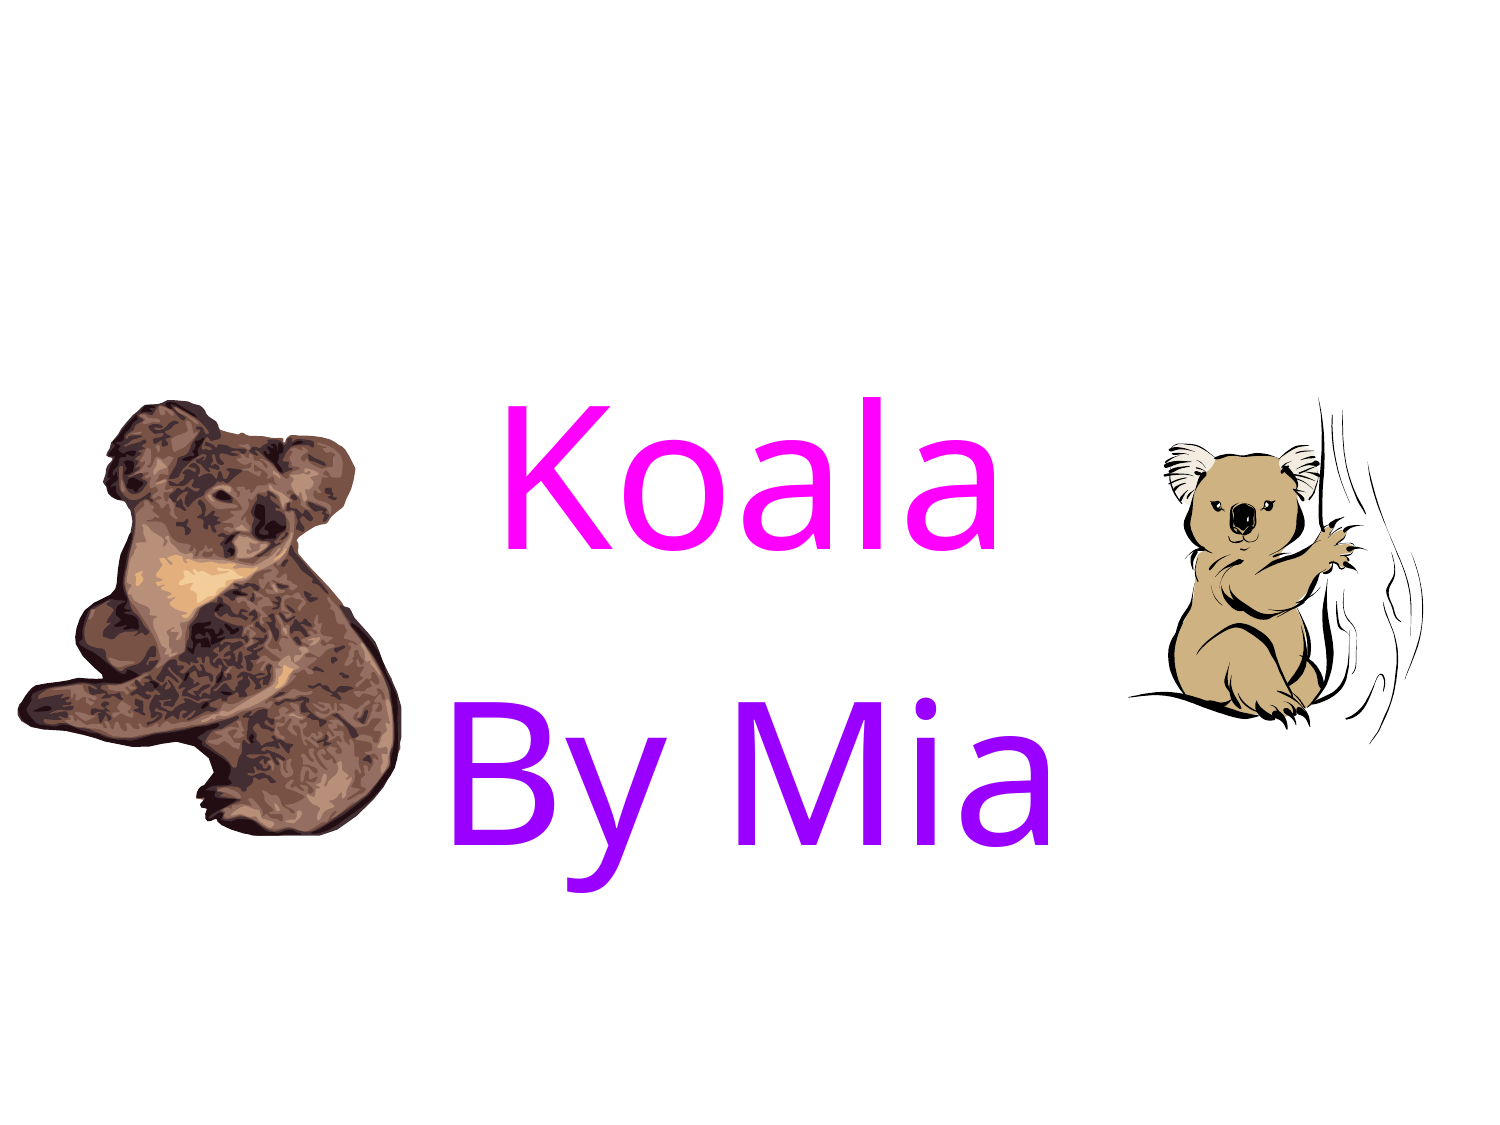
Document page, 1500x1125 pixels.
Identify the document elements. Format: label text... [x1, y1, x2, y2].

picture [17, 399, 402, 836]
subtitle By Mia [225, 637, 1275, 925]
title Koala [112, 349, 1388, 591]
picture [1127, 396, 1425, 760]
